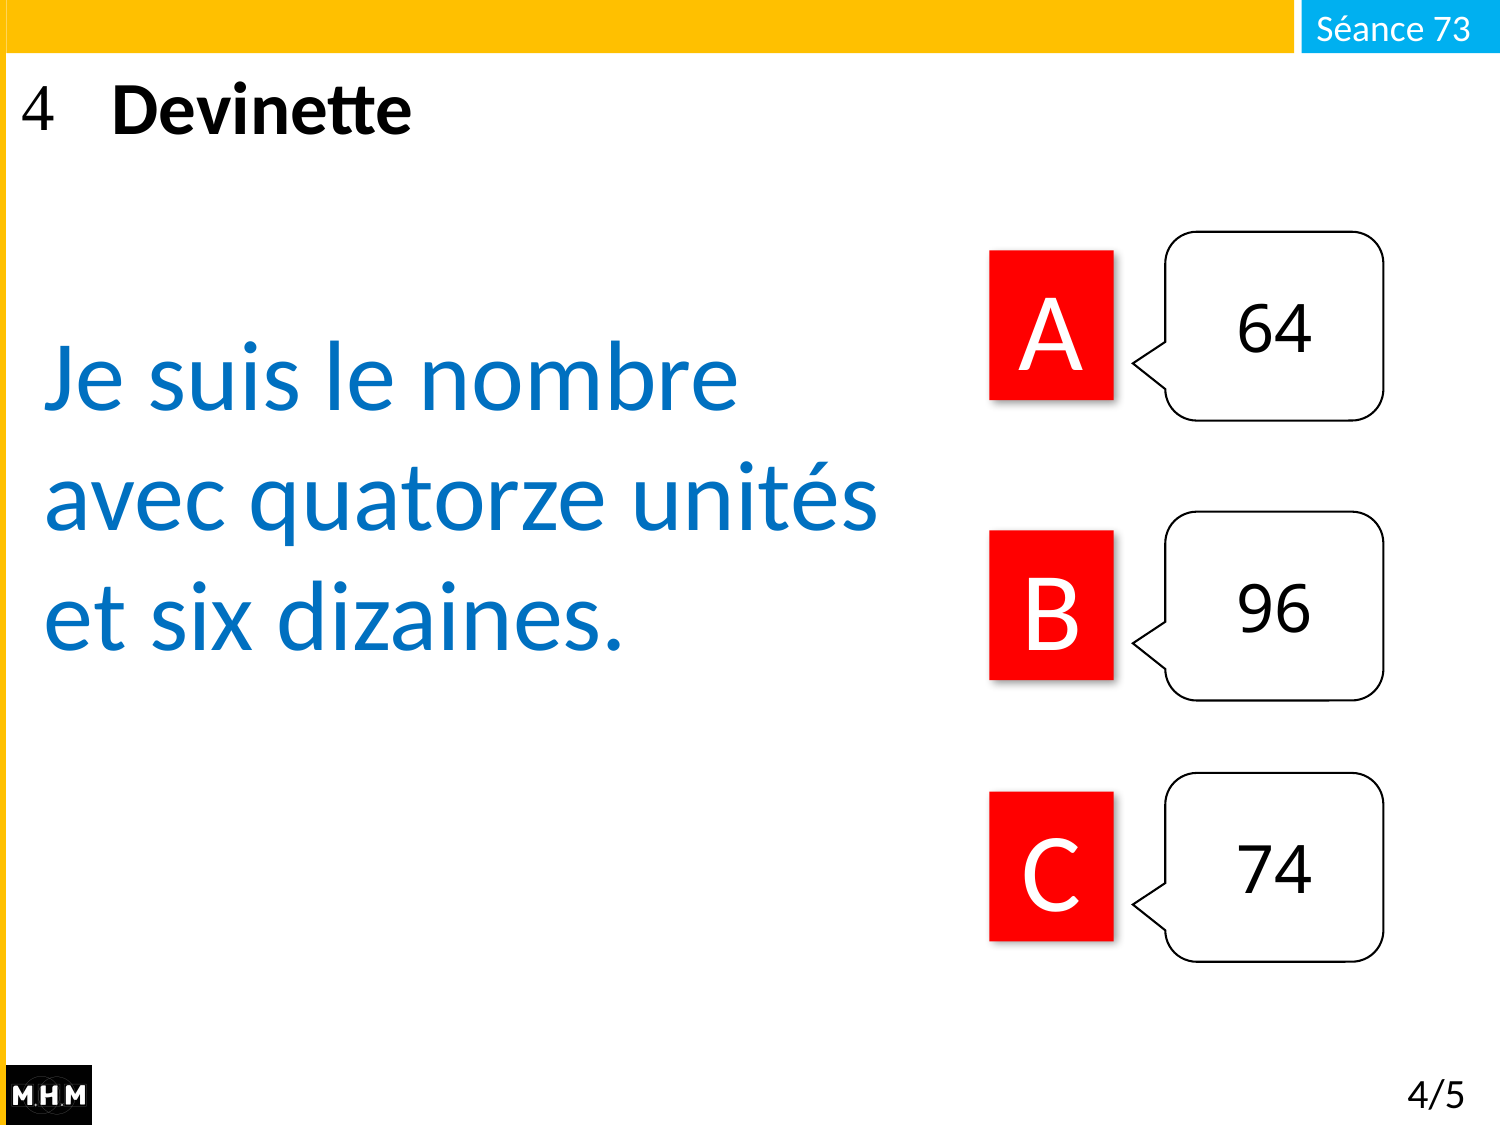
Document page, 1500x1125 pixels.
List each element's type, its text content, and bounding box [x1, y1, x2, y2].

picture [6, 1065, 92, 1125]
text_box B [989, 530, 1114, 681]
text_box 96 [1131, 510, 1385, 702]
text_box 64 [1131, 230, 1385, 422]
text_box C [989, 791, 1114, 942]
text_box Je suis le nombre avec quatorze unités et six dizaines. [29, 302, 921, 678]
list 4/5 [1373, 1064, 1500, 1125]
text_box A [989, 250, 1114, 401]
title Devinette [96, 60, 1391, 160]
text_box 74 [1131, 771, 1385, 963]
